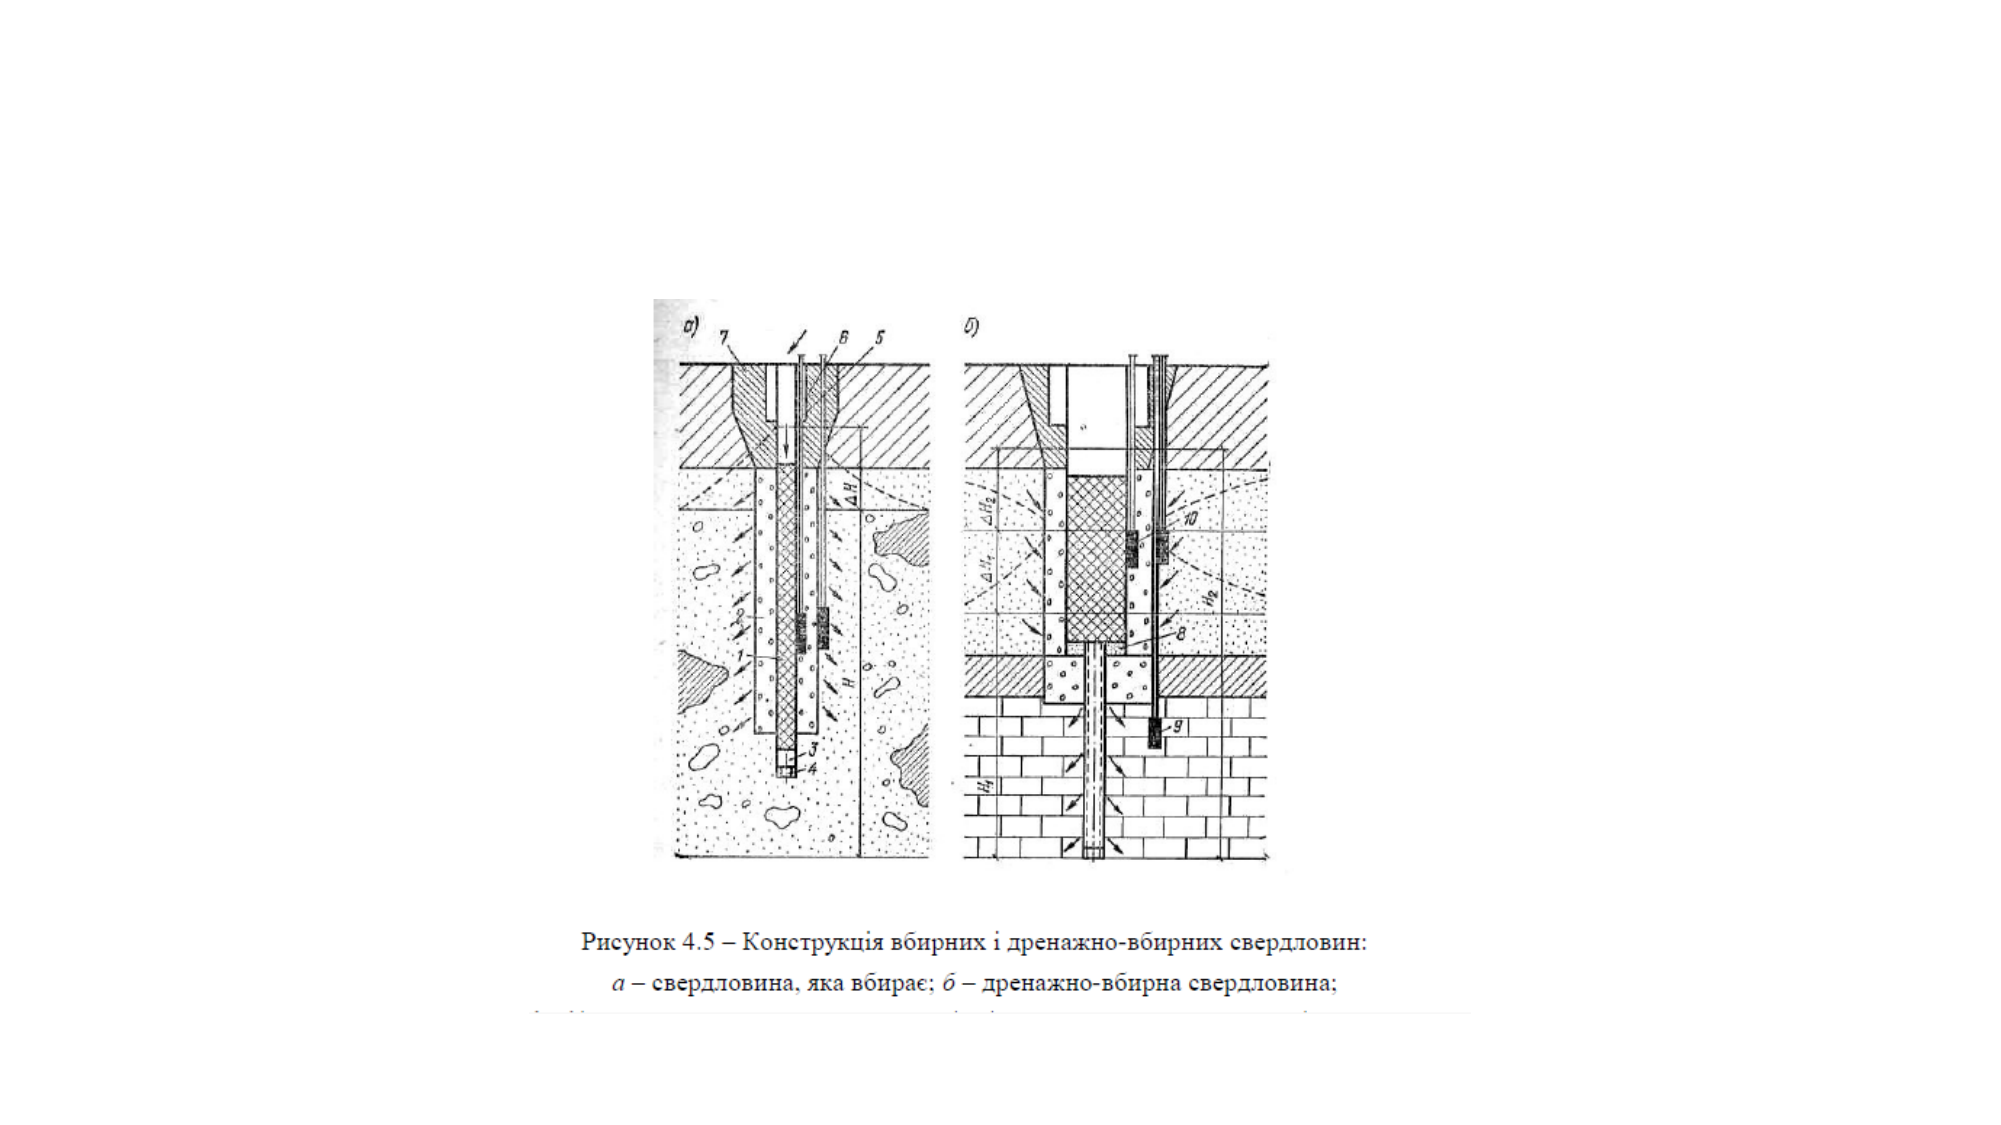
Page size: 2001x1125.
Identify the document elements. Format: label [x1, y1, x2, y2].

list [529, 299, 1471, 1014]
